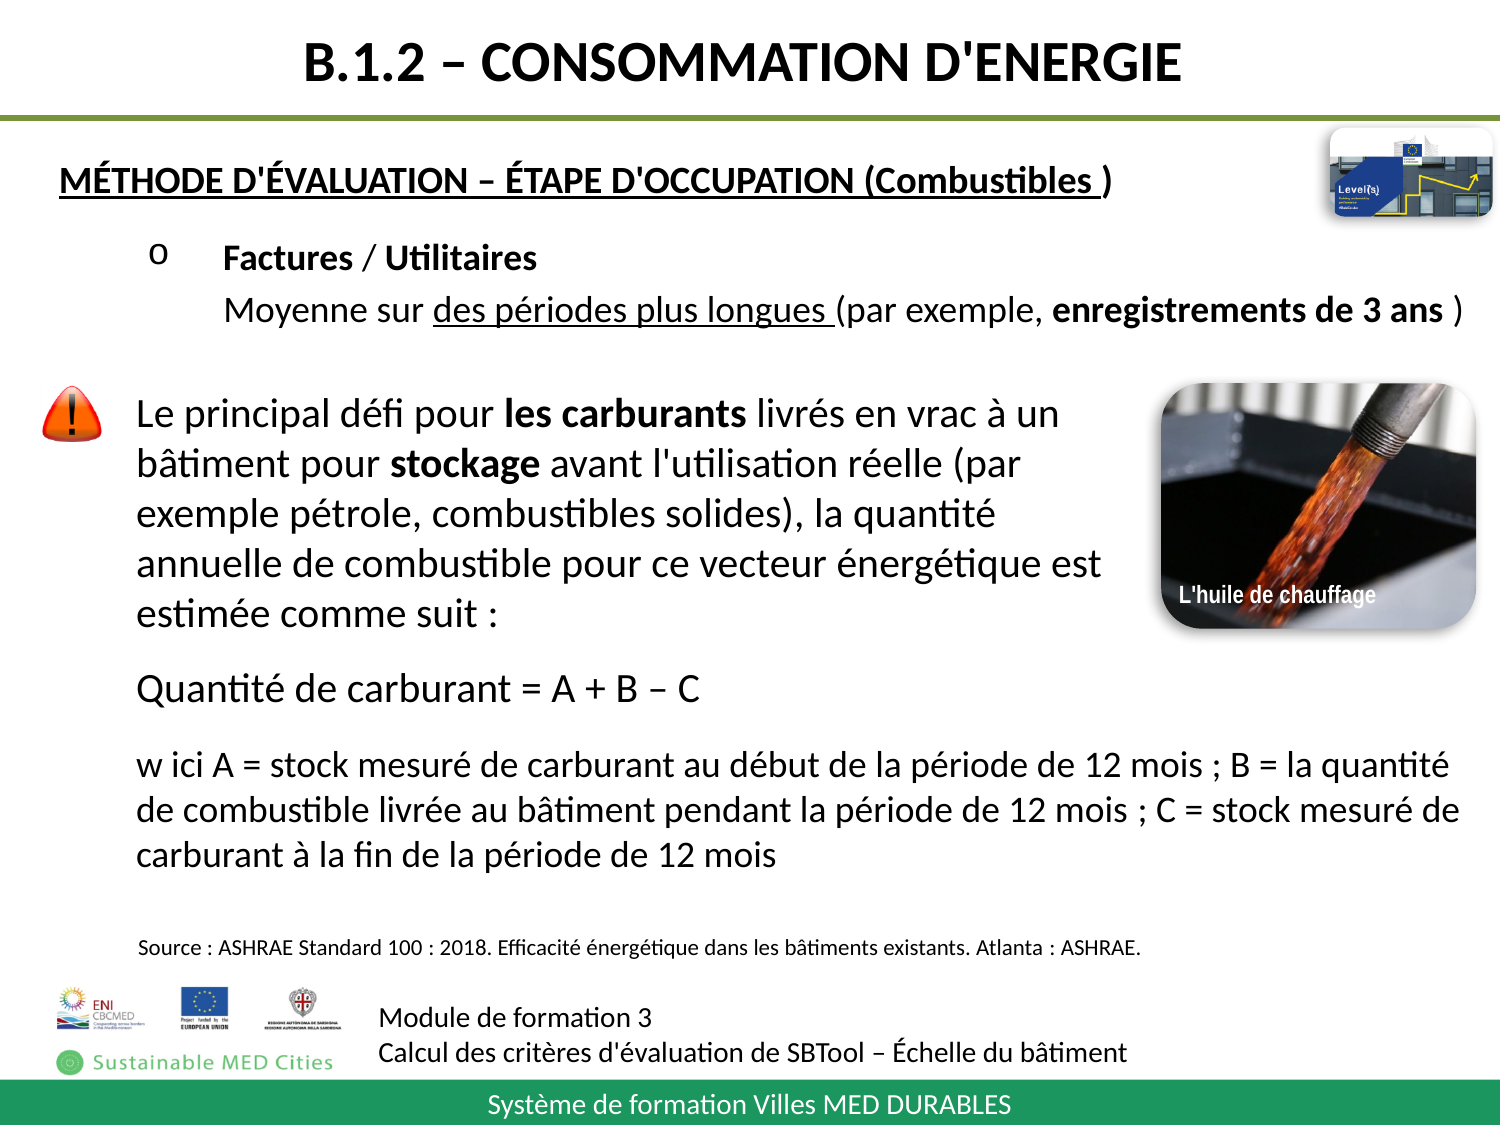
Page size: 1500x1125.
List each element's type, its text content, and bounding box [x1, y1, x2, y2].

text_box Le principal défi pour les carburants livrés en vrac à un bâtiment pour stockage avant l'utilisation réelle (par exemple pétrole, combustibles solides), la quantité annuelle de combustible pour ce vecteur énergétique est estimée comme suit : Quantité de carburant = A + B – C [121, 378, 1129, 719]
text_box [1160, 383, 1477, 629]
text_box Source : ASHRAE Standard 100 : 2018. Efficacité énergétique dans les bâtiments existants. Atlanta : ASHRAE. [123, 925, 1348, 968]
text_box w ici A = stock mesuré de carburant au début de la période de 12 mois ; B = la quantité de combustible livrée au bâtiment pendant la période de 12 mois ; C = stock mesuré de carburant à la fin de la période de 12 mois [121, 732, 1477, 883]
picture [1329, 127, 1493, 217]
text_box Factures / Utilitaires Moyenne sur des périodes plus longues (par exemple, enregistrements de 3 ans ) [132, 225, 1488, 357]
picture [40, 383, 103, 444]
text_box MÉTHODE D'ÉVALUATION – ÉTAPE D'OCCUPATION (Combustibles ) [43, 147, 1331, 235]
title B.1.2 – CONSOMMATION D'ENERGIE [0, 0, 1500, 117]
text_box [0, 972, 1500, 1125]
